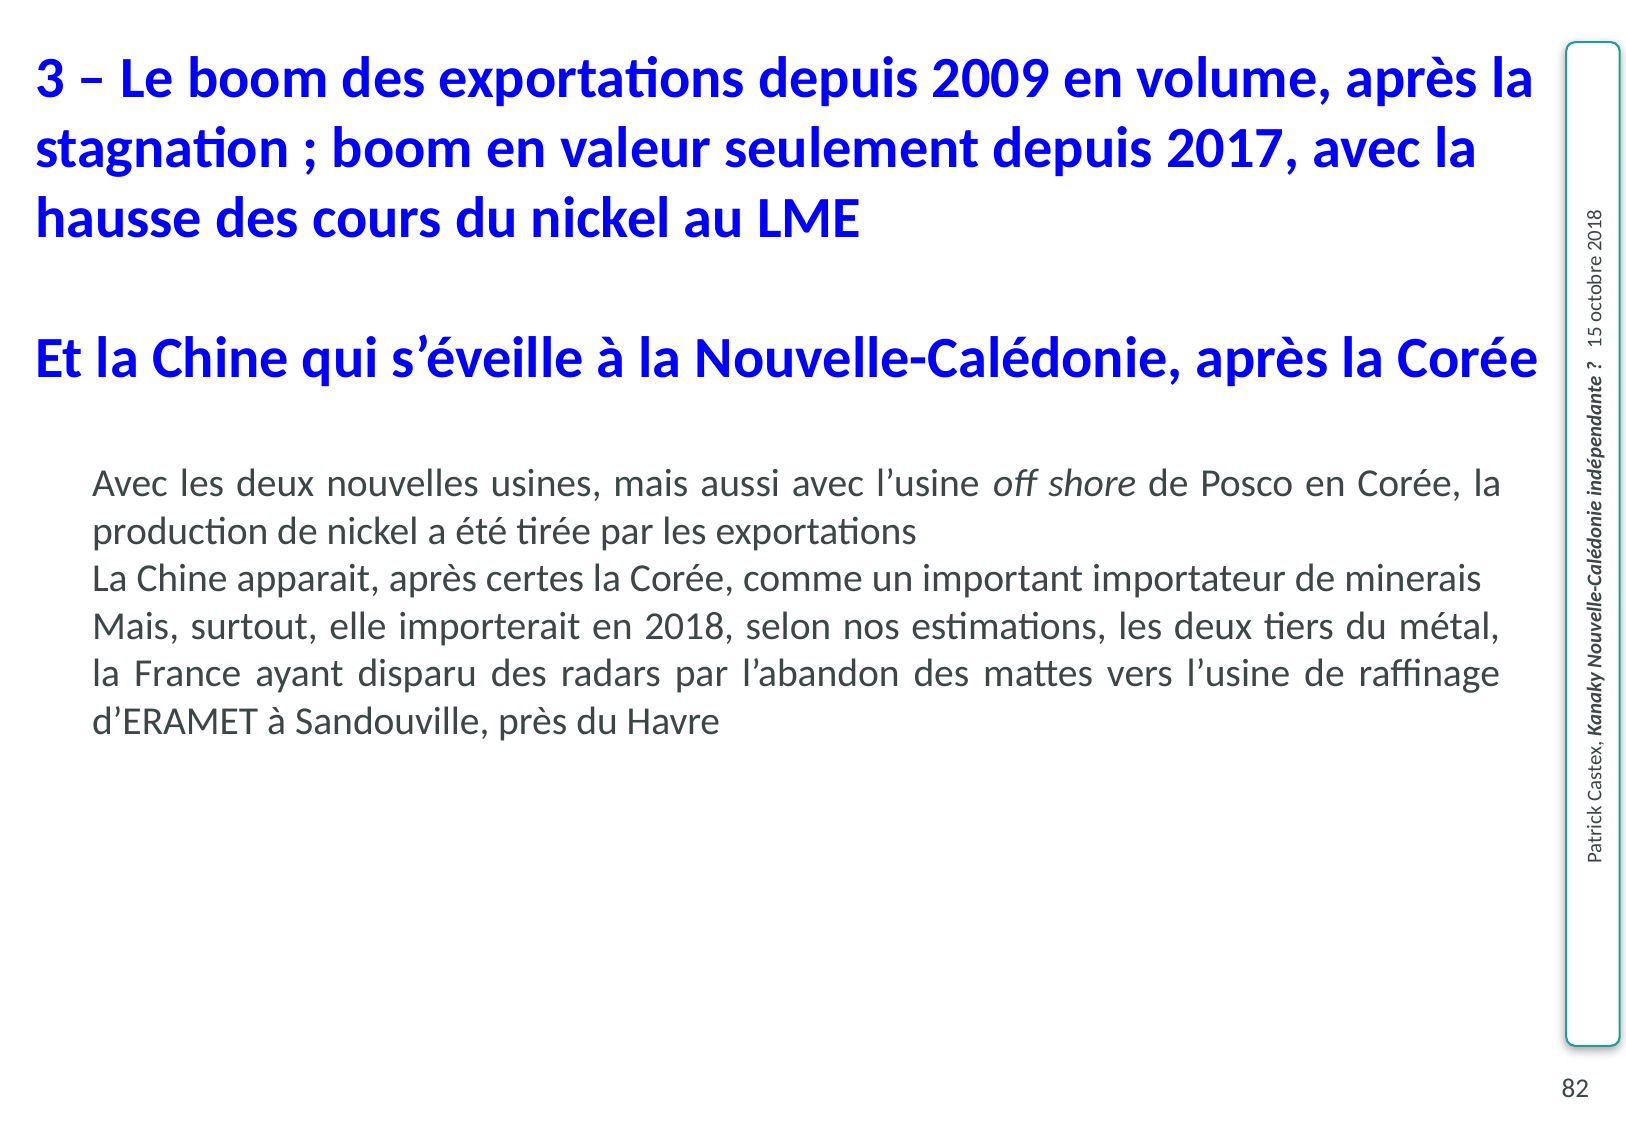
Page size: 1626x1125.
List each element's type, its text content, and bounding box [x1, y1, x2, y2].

list Avec les deux nouvelles usines, mais aussi avec l’usine off shore de Posco en Corée, la production de nickel a été tirée par les exportations La Chine apparait, après certes la Corée, comme un important importateur de minerais Mais, surtout, elle importerait en 2018, selon nos estimations, les deux tiers du métal, la France ayant disparu des radars par l’abandon des mattes vers l’usine de raffinage d’ERAMET à Sandouville, près du Havre [77, 402, 1517, 1125]
title 3 – Le boom des exportations depuis 2009 en volume, après la stagnation ; boom en valeur seulement depuis 2017, avec la hausse des cours du nickel au LME Et la Chine qui s’éveille à la Nouvelle-Calédonie, après la Corée [20, 31, 1603, 400]
